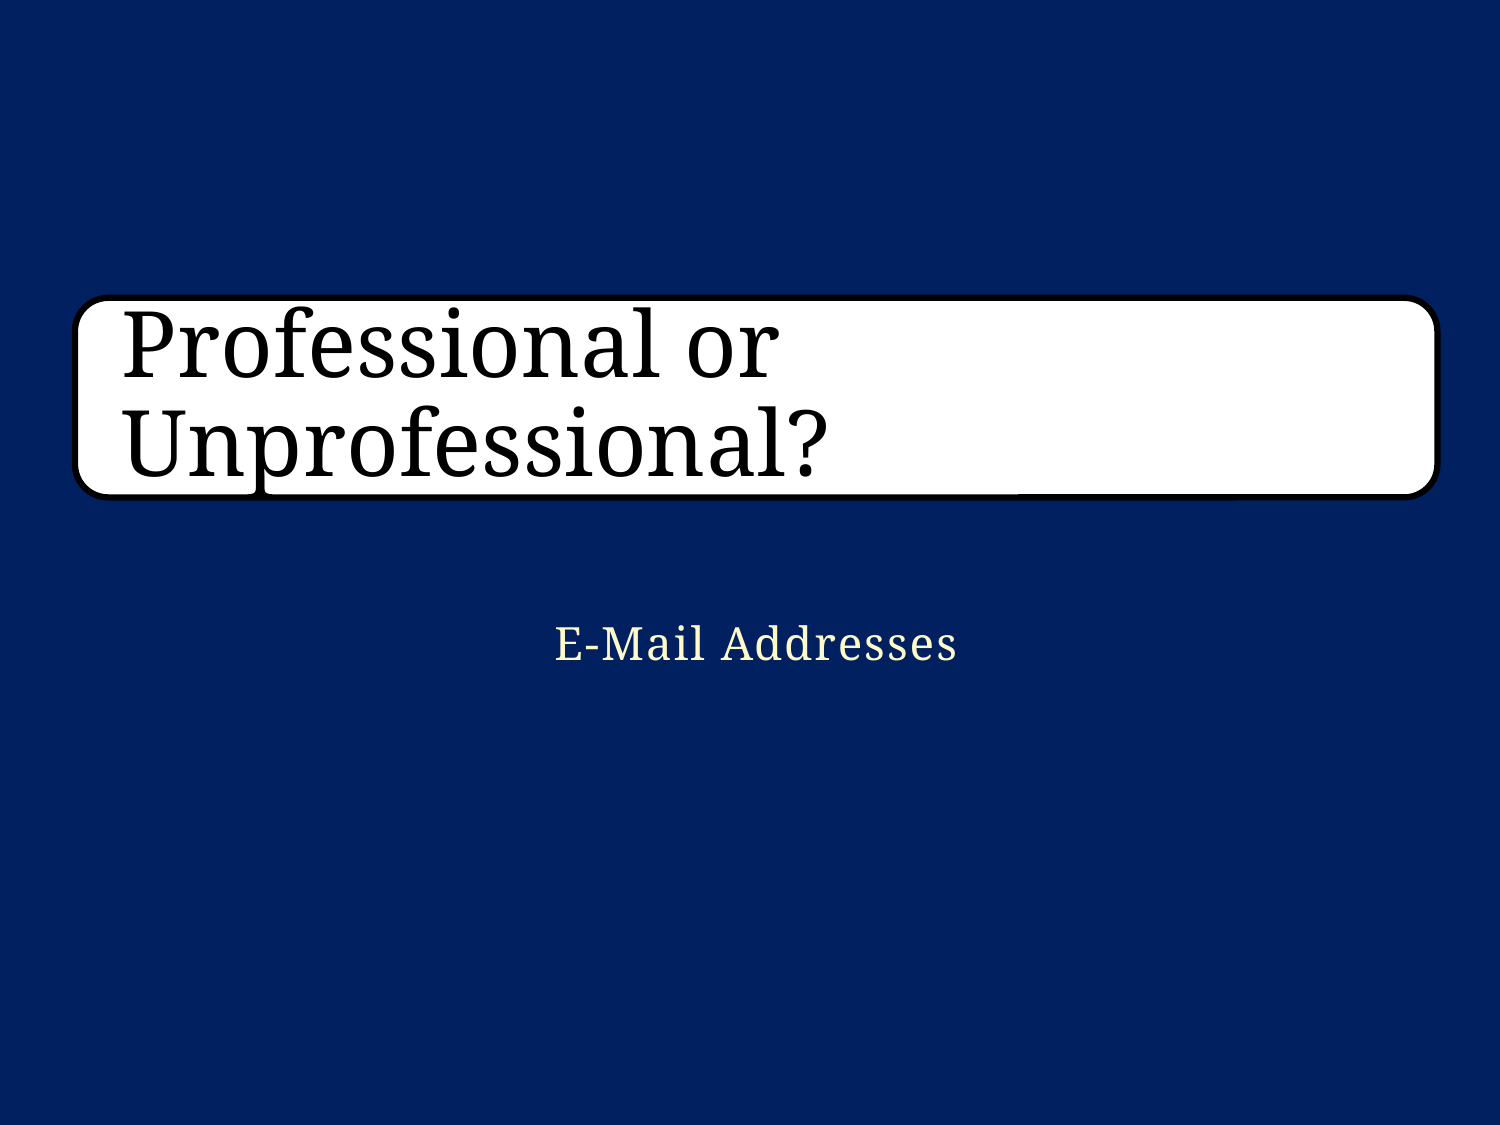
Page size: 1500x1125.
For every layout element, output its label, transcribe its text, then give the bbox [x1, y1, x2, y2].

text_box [79, 240, 1435, 558]
subtitle E-Mail Addresses [75, 606, 1438, 795]
